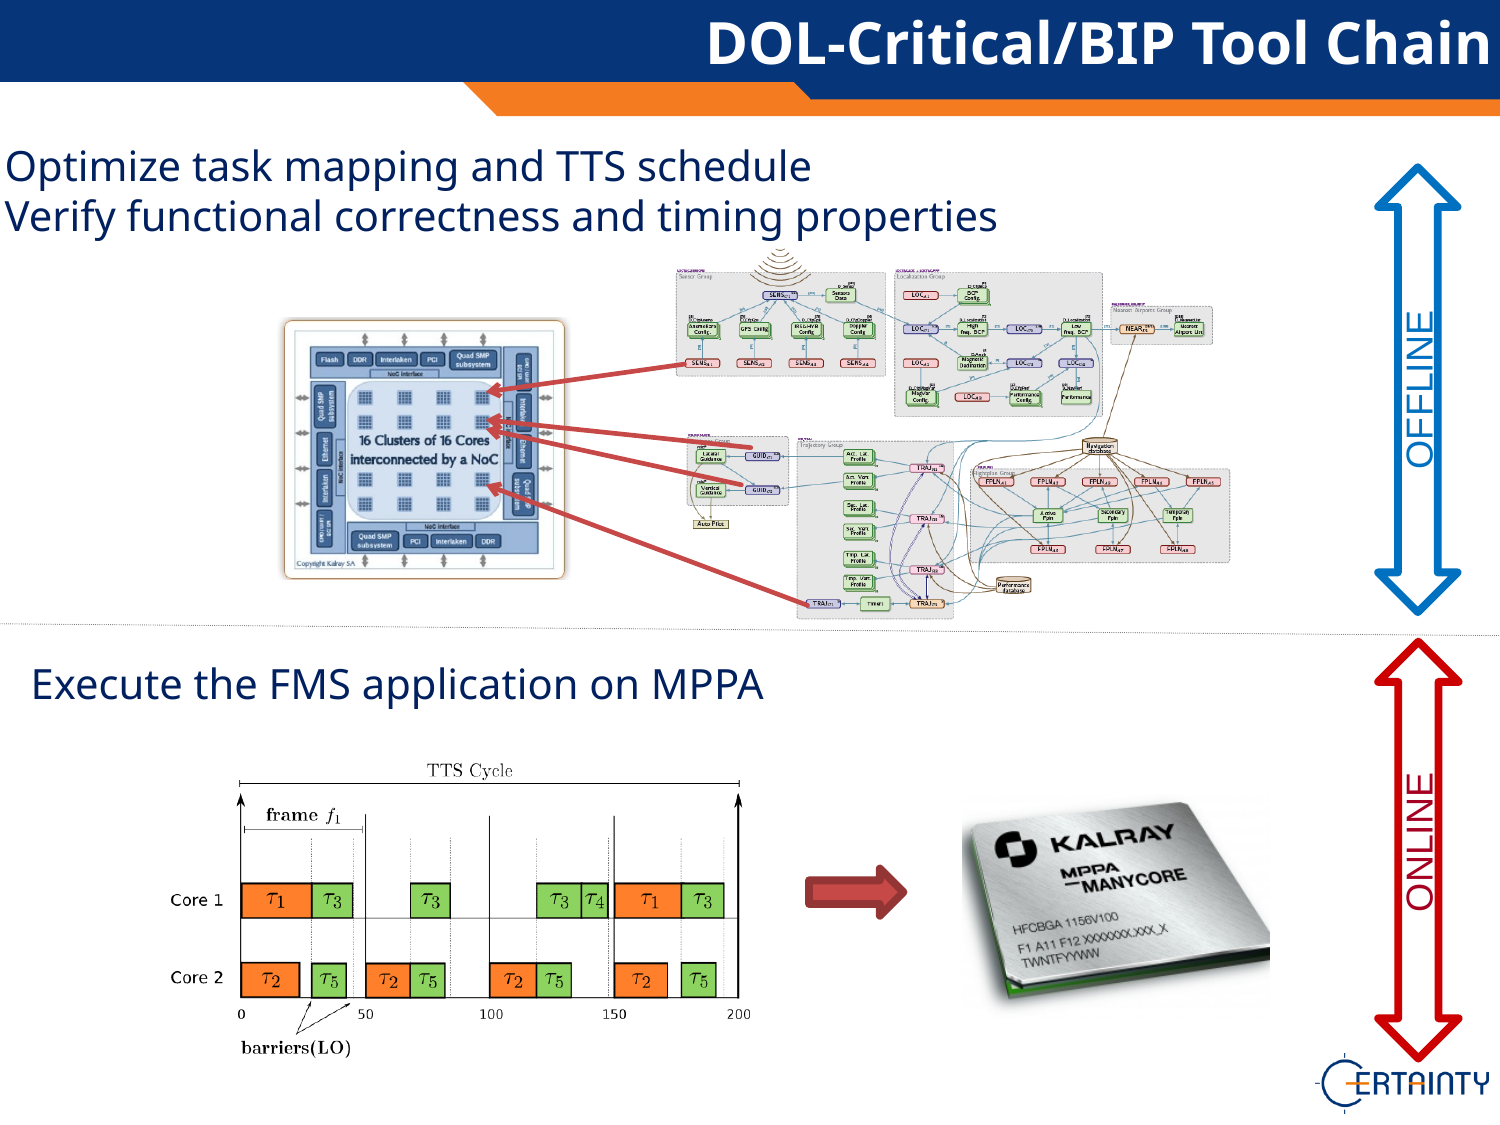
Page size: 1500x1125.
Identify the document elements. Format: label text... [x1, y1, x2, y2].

text_box [1374, 927, 1463, 1063]
picture [1315, 1053, 1489, 1114]
text_box Execute the FMS application on MPPA [15, 650, 779, 716]
text_box OFFLINE [1387, 295, 1448, 484]
text_box [1374, 644, 1463, 757]
text_box [1374, 484, 1462, 617]
text_box ONLINE [1387, 757, 1448, 927]
picture [962, 794, 1270, 1018]
text_box [1374, 163, 1462, 295]
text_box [277, 243, 1235, 621]
picture [171, 763, 750, 1058]
text_box Optimize task mapping and TTS schedule Verify functional correctness and timing properties [0, 132, 1014, 248]
title DOL-Critical/BIP Tool Chain [0, 0, 1500, 82]
text_box [805, 864, 908, 920]
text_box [0, 623, 1500, 636]
